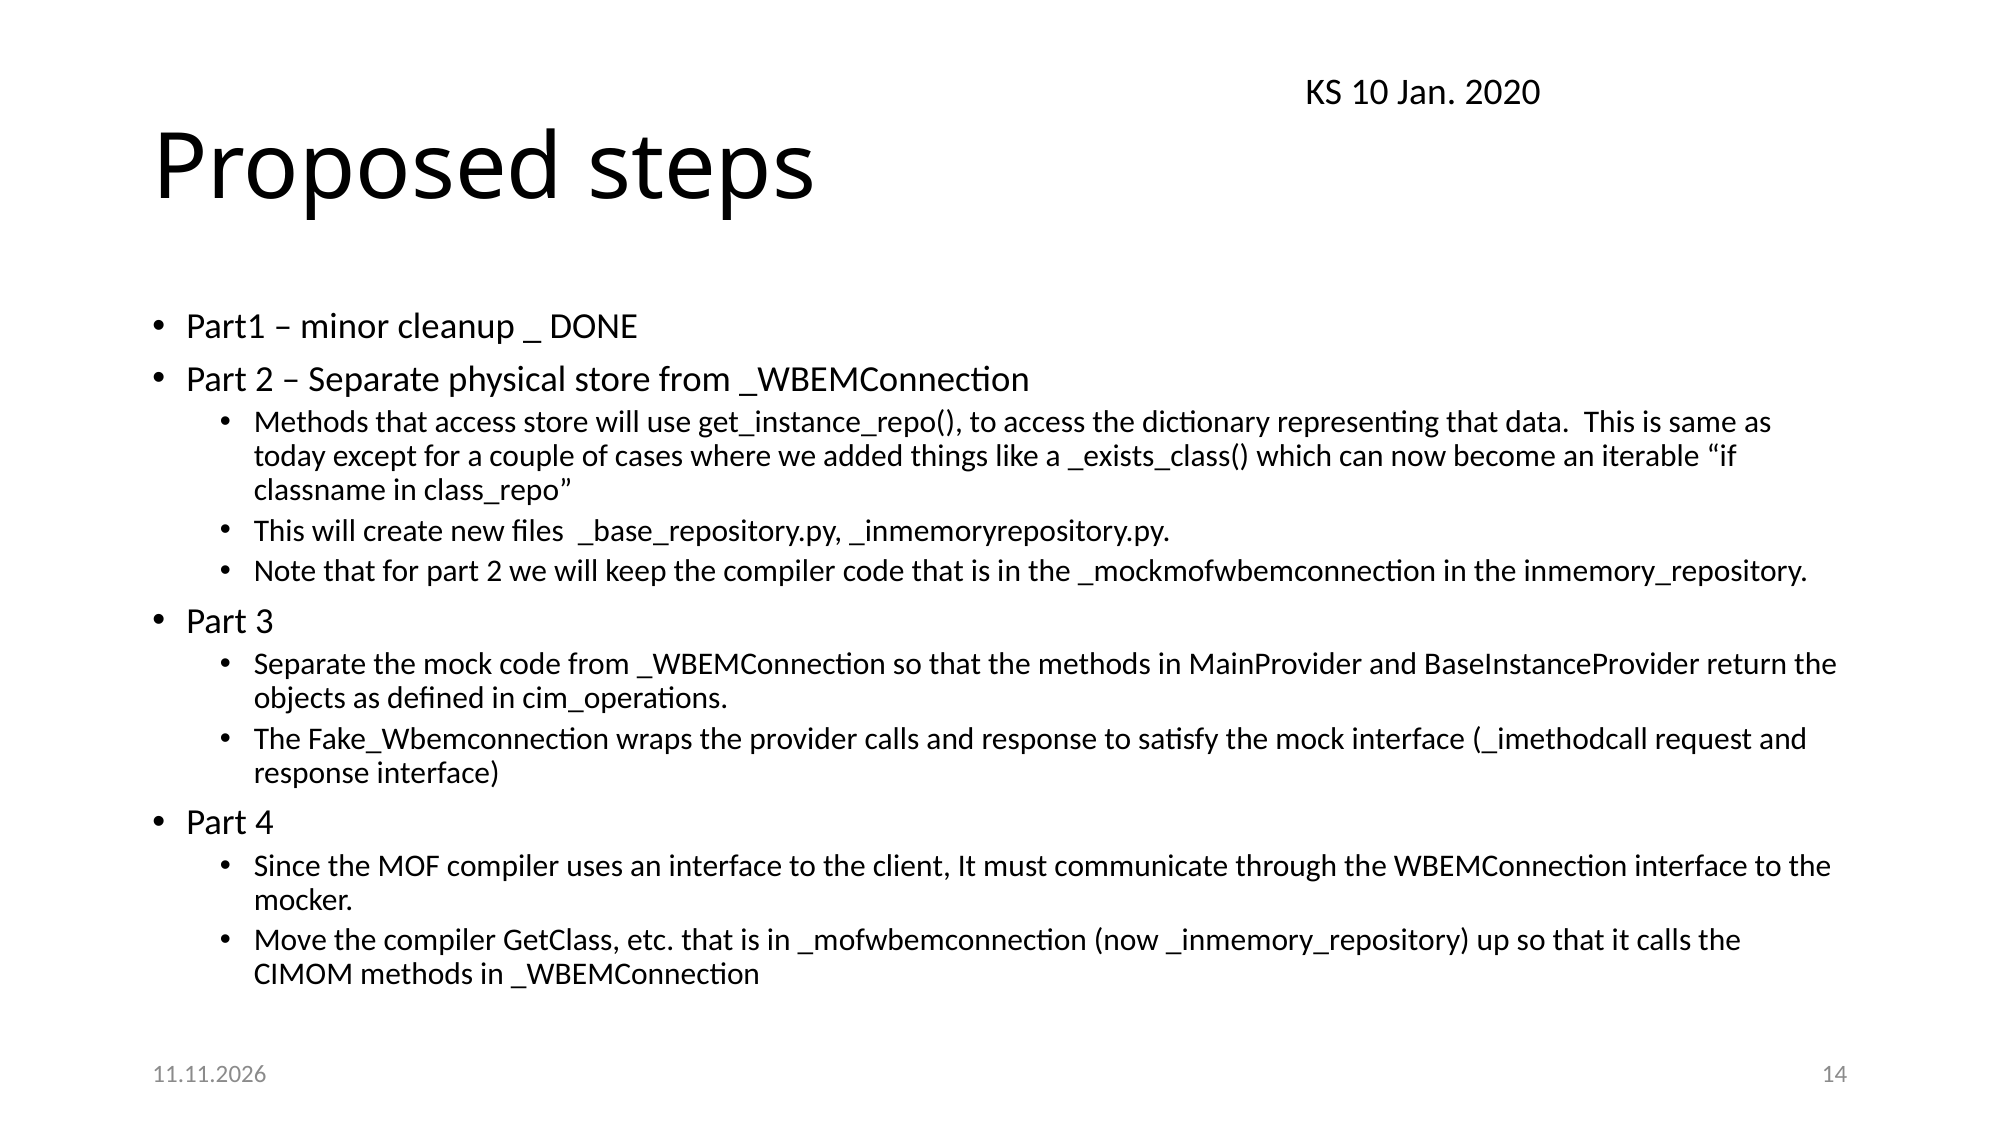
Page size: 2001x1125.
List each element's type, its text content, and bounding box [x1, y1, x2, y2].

text_box KS 10 Jan. 2020 [1290, 59, 1725, 120]
title Proposed steps [137, 59, 1863, 278]
slide_number 14 [1412, 1042, 1863, 1103]
list Part1 – minor cleanup _ DONE Part 2 – Separate physical store from _WBEMConnection Methods that access store will use get_instance_repo(), to access the dictionary representing that data. This is same as today except for a couple of cases where we added things like a _exists_class() which can now become an iterable “if classname in class_repo” This will create new files _base_repository.py, _inmemoryrepository.py. Note that for part 2 we will keep the compiler code that is in the _mockmofwbemconnection in the inmemory_repository. Part 3 Separate the mock code from _WBEMConnection so that the methods in MainProvider and BaseInstanceProvider return the objects as defined in cim_operations. The Fake_Wbemconnection wraps the provider calls and response to satisfy the mock interface (_imethodcall request and response interface) Part 4 Since the MOF compiler uses an interface to the client, It must communicate through the WBEMConnection interface to the mocker. Move the compiler GetClass, etc. that is in _mofwbemconnection (now _inmemory_repository) up so that it calls the CIMOM methods in _WBEMConnection [137, 299, 1863, 1014]
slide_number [137, 1042, 588, 1103]
